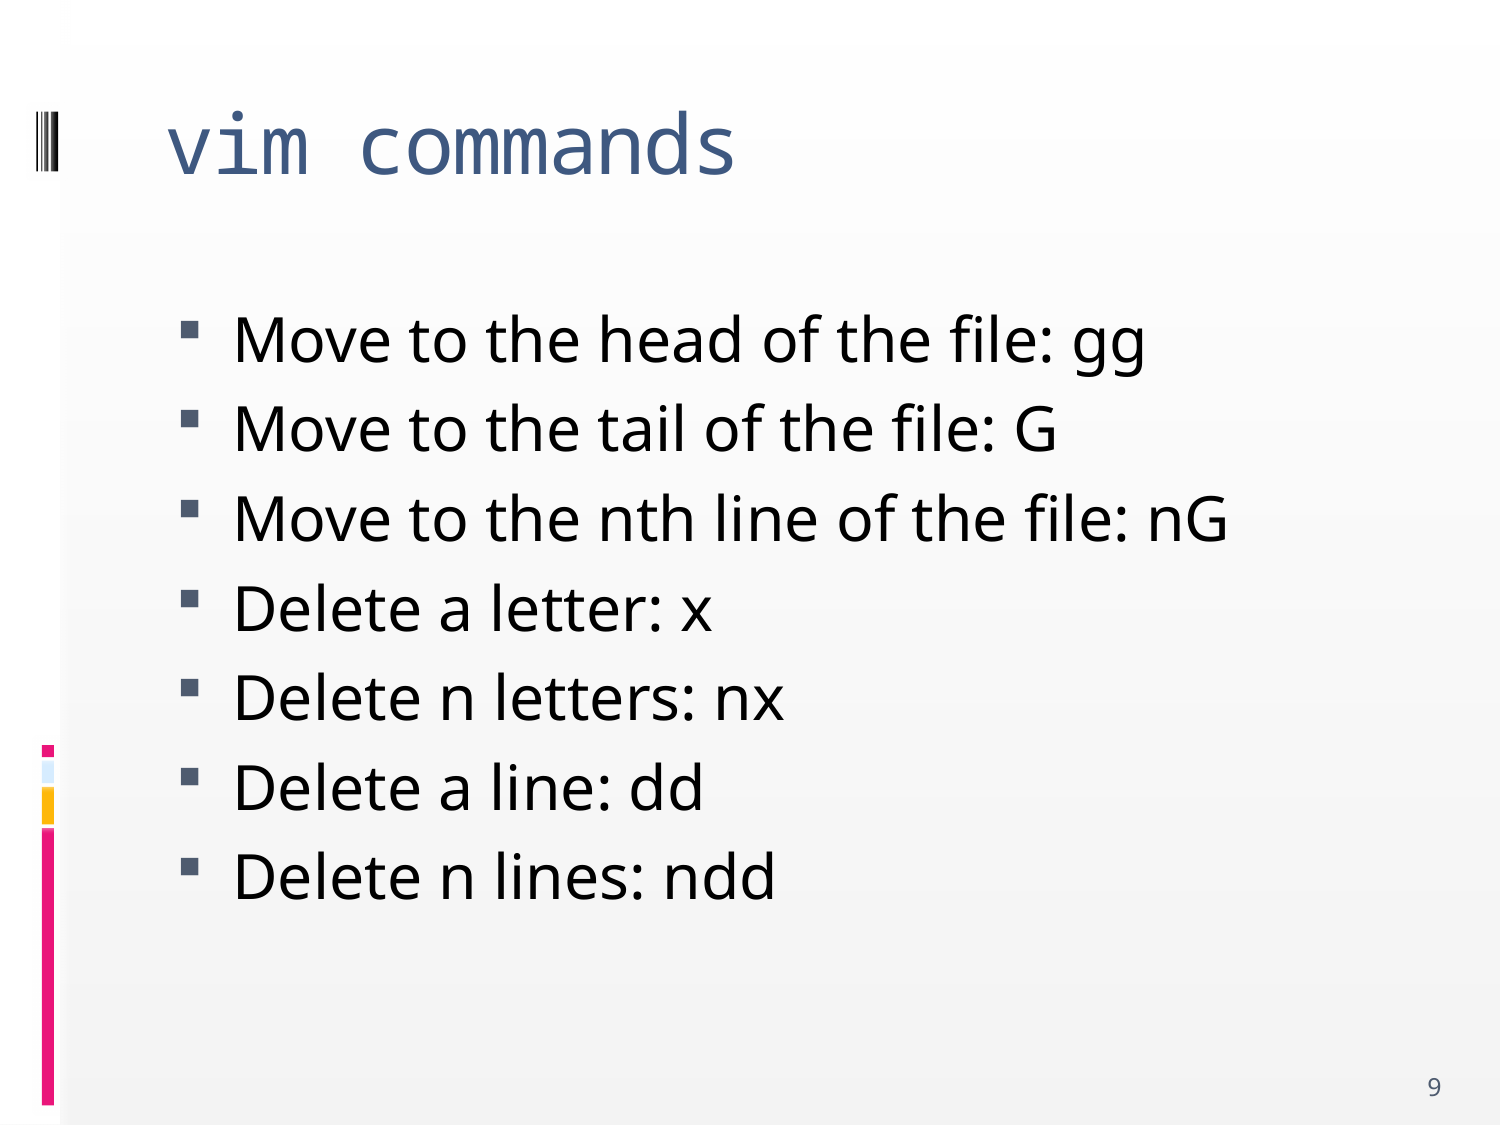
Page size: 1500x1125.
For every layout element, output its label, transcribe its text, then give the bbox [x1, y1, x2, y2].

list Move to the head of the file: gg Move to the tail of the file: G Move to the nth line of the file: nG Delete a letter: x Delete n letters: nx Delete a line: dd Delete n lines: ndd [150, 292, 1425, 1043]
slide_number 9 [1412, 1052, 1488, 1113]
title vim commands [150, 83, 1425, 234]
